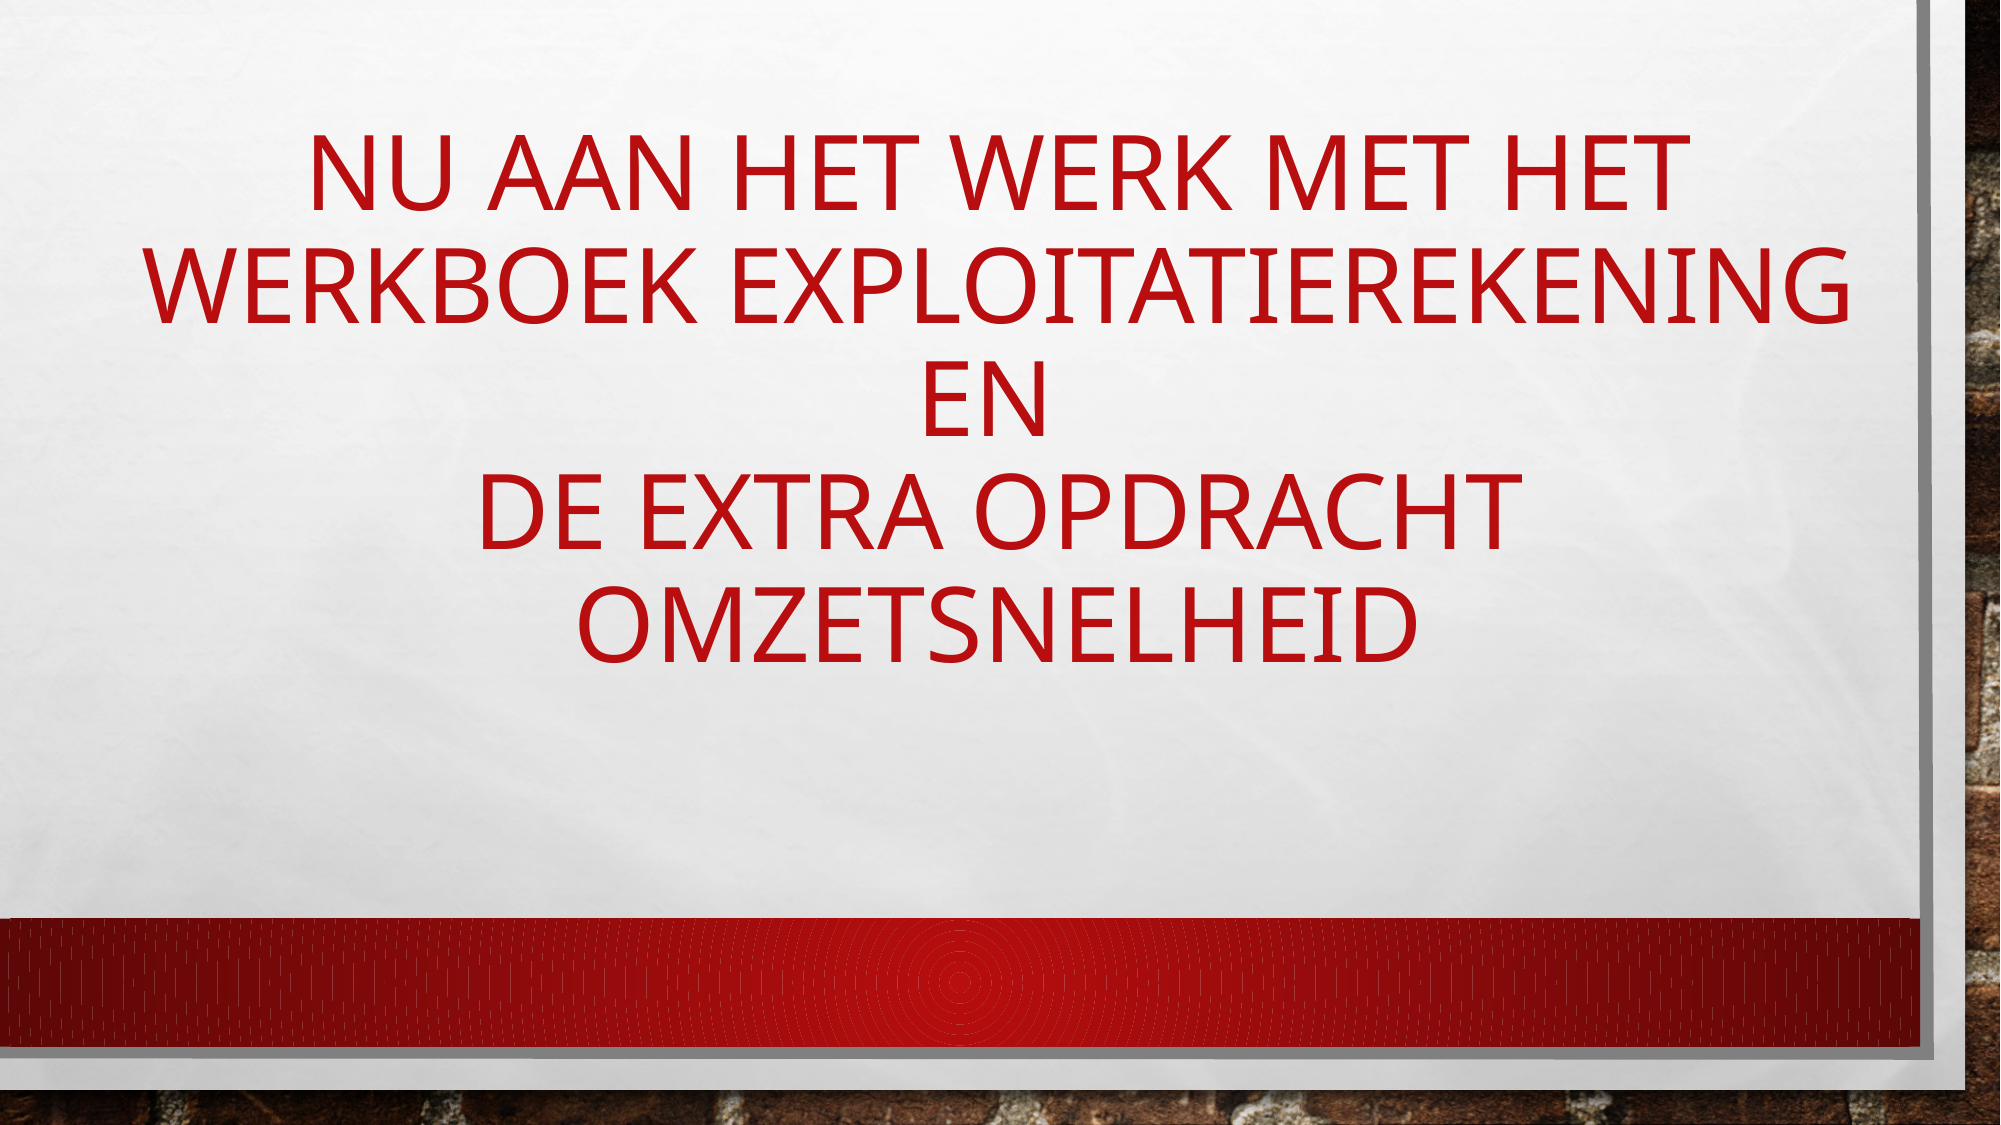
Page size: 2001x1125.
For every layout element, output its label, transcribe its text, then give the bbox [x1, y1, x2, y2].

picture [0, 0, 2000, 1125]
title Nu Aan het werk met het werkboek exploitatierekening en de extra opdracht omzetsnelheid [112, 112, 1885, 932]
